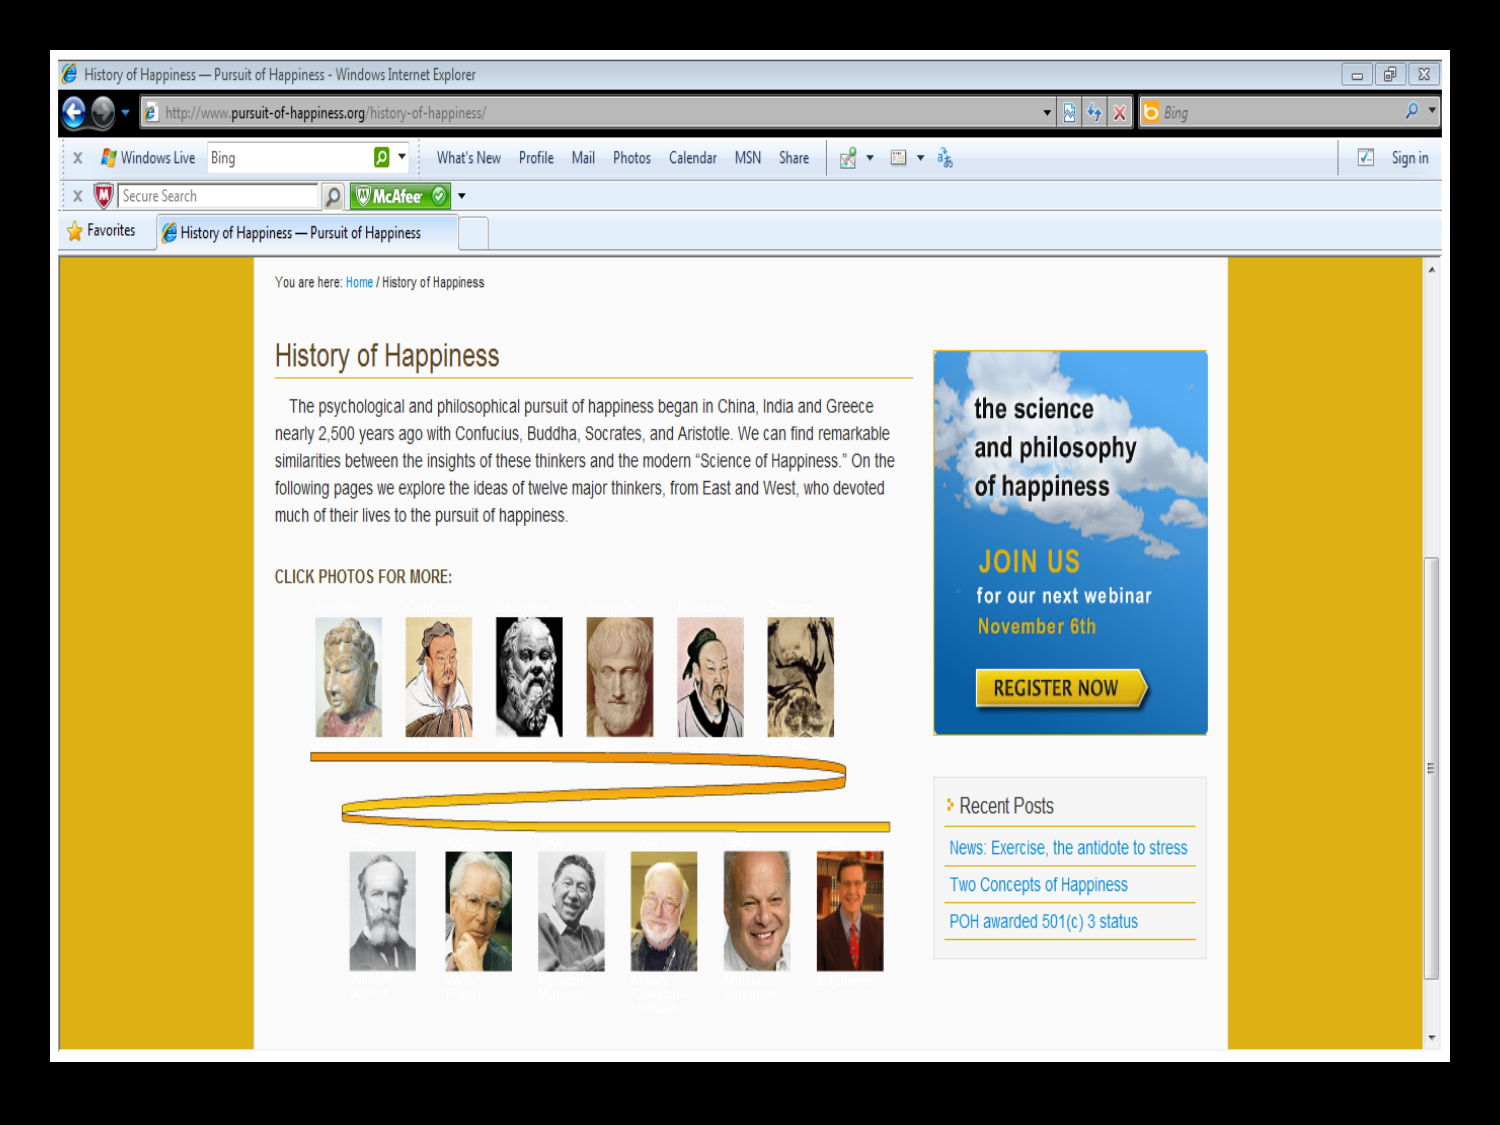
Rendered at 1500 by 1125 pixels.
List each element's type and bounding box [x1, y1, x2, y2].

picture [49, 49, 1451, 1063]
